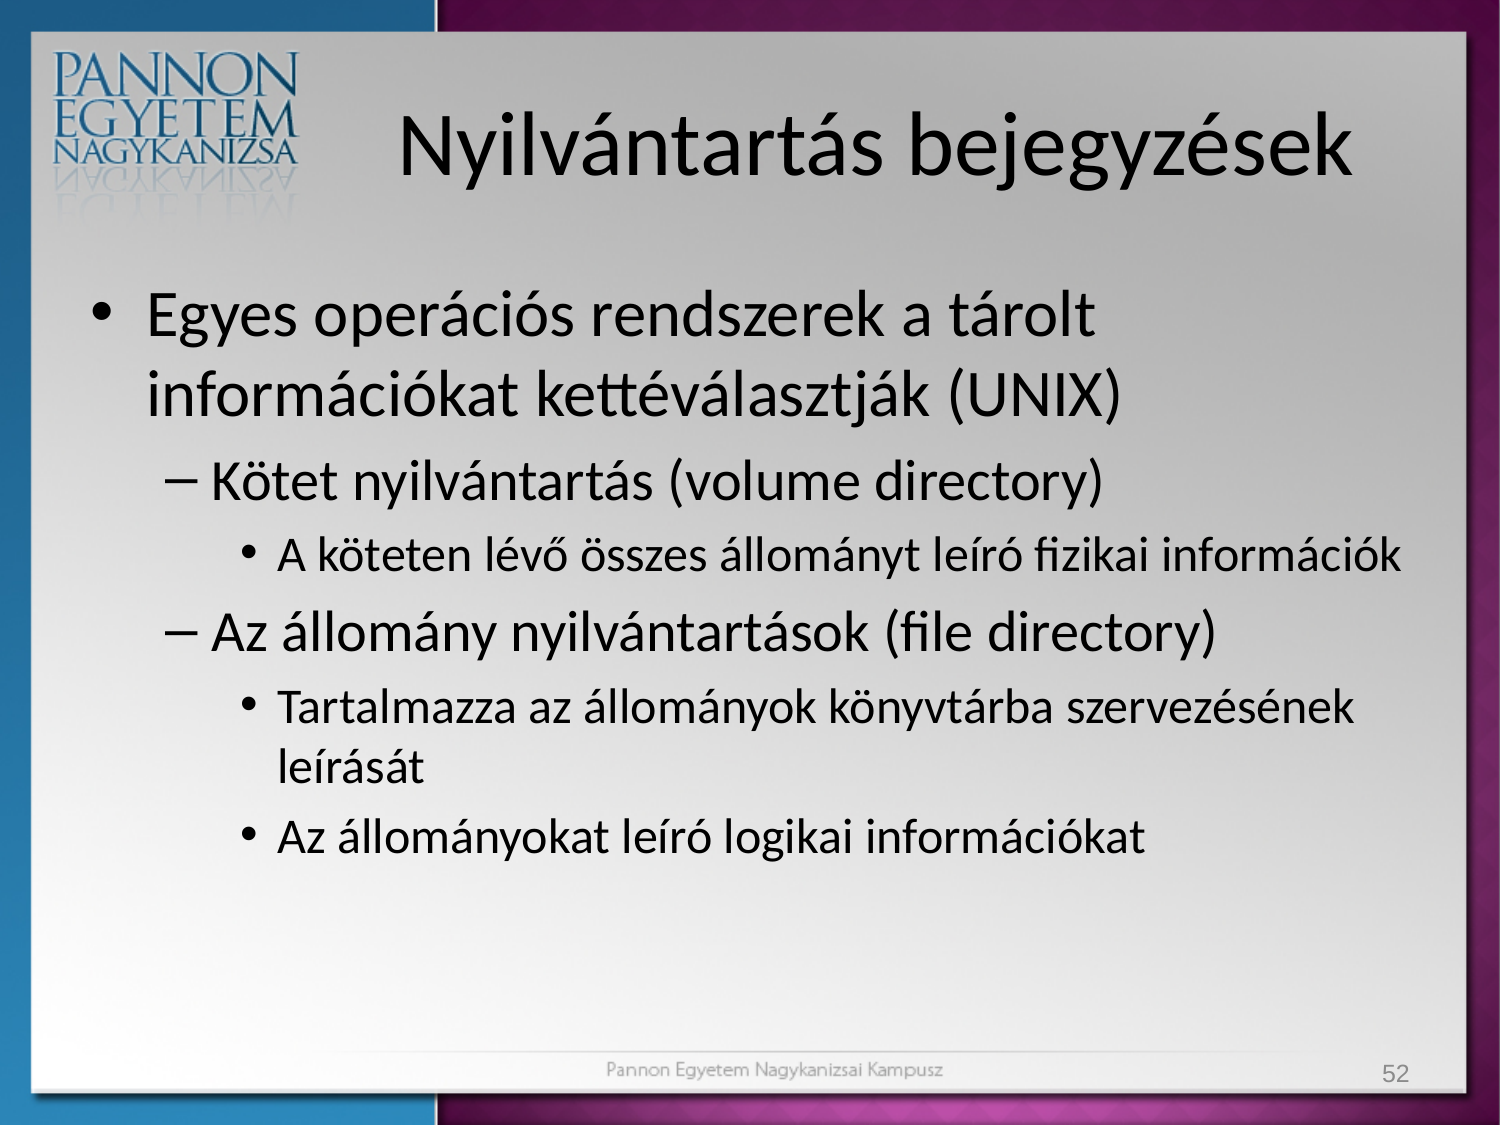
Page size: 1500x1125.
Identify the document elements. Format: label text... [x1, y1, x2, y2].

slide_number 52 [1074, 1042, 1425, 1103]
list Egyes operációs rendszerek a tárolt információkat kettéválasztják (UNIX) Kötet nyilvántartás (volume directory) A köteten lévő összes állományt leíró fizikai információk Az állomány nyilvántartások (file directory) Tartalmazza az állományok könyvtárba szervezésének leírását Az állományokat leíró logikai információkat [75, 262, 1425, 1038]
picture [0, 0, 1500, 1125]
title Nyilvántartás bejegyzések [328, 45, 1425, 233]
